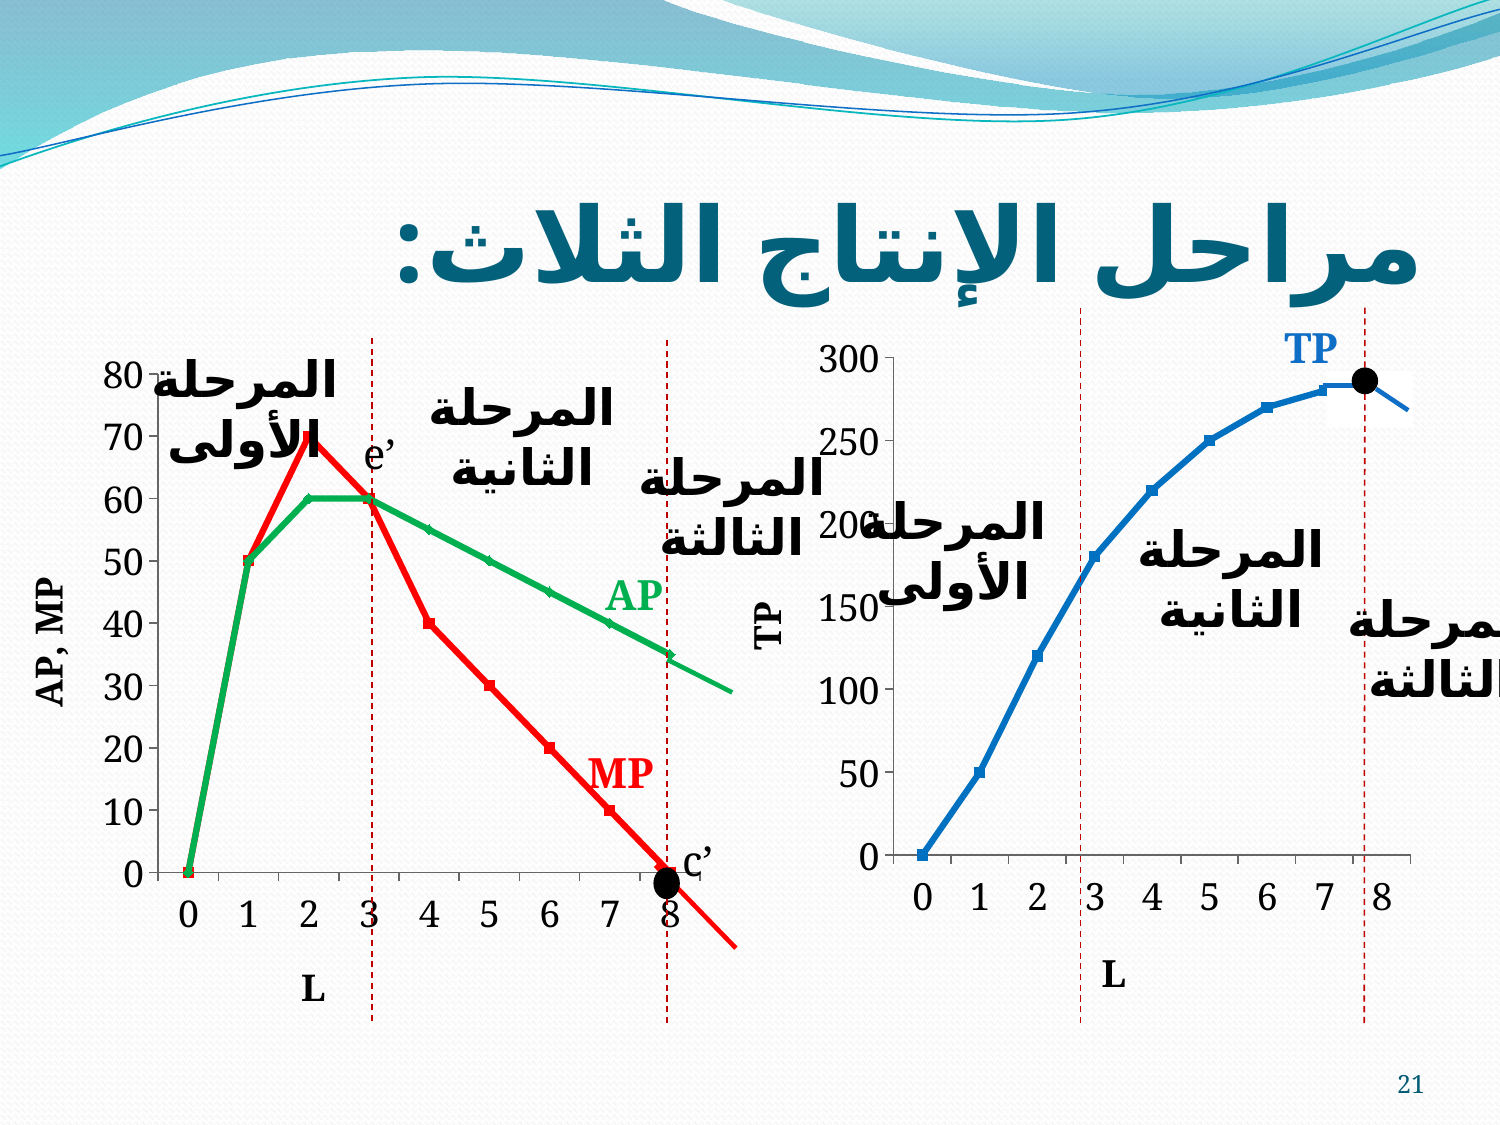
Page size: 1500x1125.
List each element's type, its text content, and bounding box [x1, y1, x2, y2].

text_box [1375, 388, 1409, 411]
title مراحل الإنتاج الثلاث: [75, 115, 1425, 303]
chart [668, 317, 1426, 1036]
chart [2, 337, 666, 1024]
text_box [666, 659, 733, 693]
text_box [655, 865, 737, 949]
slide_number 21 [1299, 1047, 1425, 1103]
text_box المرحلة الثالثة [1432, 579, 1500, 715]
